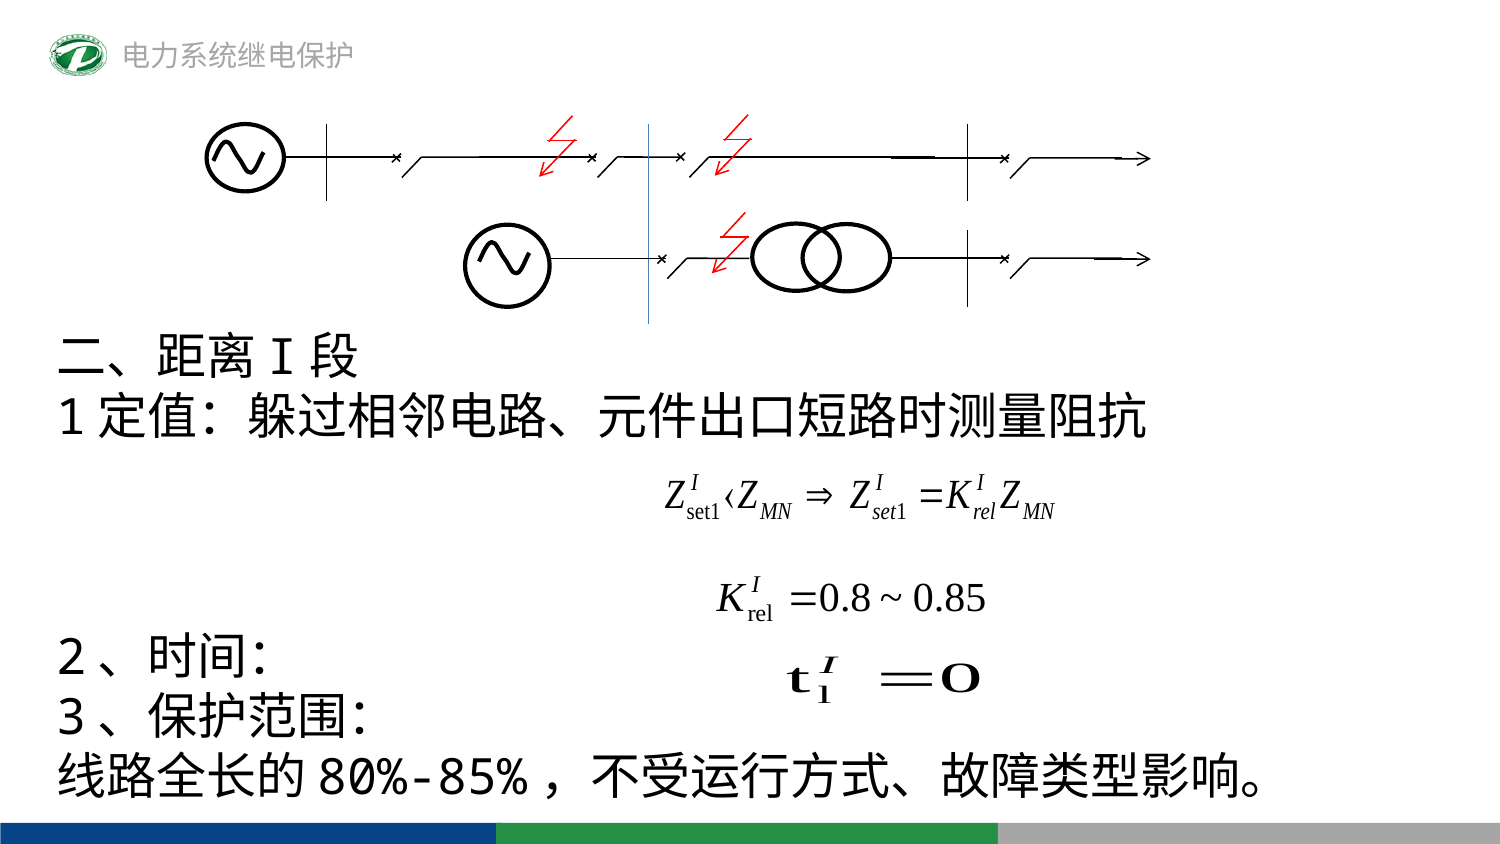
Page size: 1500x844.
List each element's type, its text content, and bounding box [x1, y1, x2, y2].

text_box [771, 645, 999, 711]
text_box 二、距离I段 1定值：躲过相邻电路、元件出口短路时测量阻抗 2、时间： 3、保护范围： 线路全长的80%-85%，不受运行方式、故障类型影响。 [41, 316, 1353, 812]
text_box [996, 821, 1500, 844]
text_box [206, 114, 1152, 325]
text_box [708, 566, 993, 633]
text_box [0, 821, 494, 844]
picture [41, 19, 118, 91]
text_box 电力系统继电保护 [122, 29, 370, 80]
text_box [658, 463, 1063, 530]
text_box [494, 821, 996, 844]
